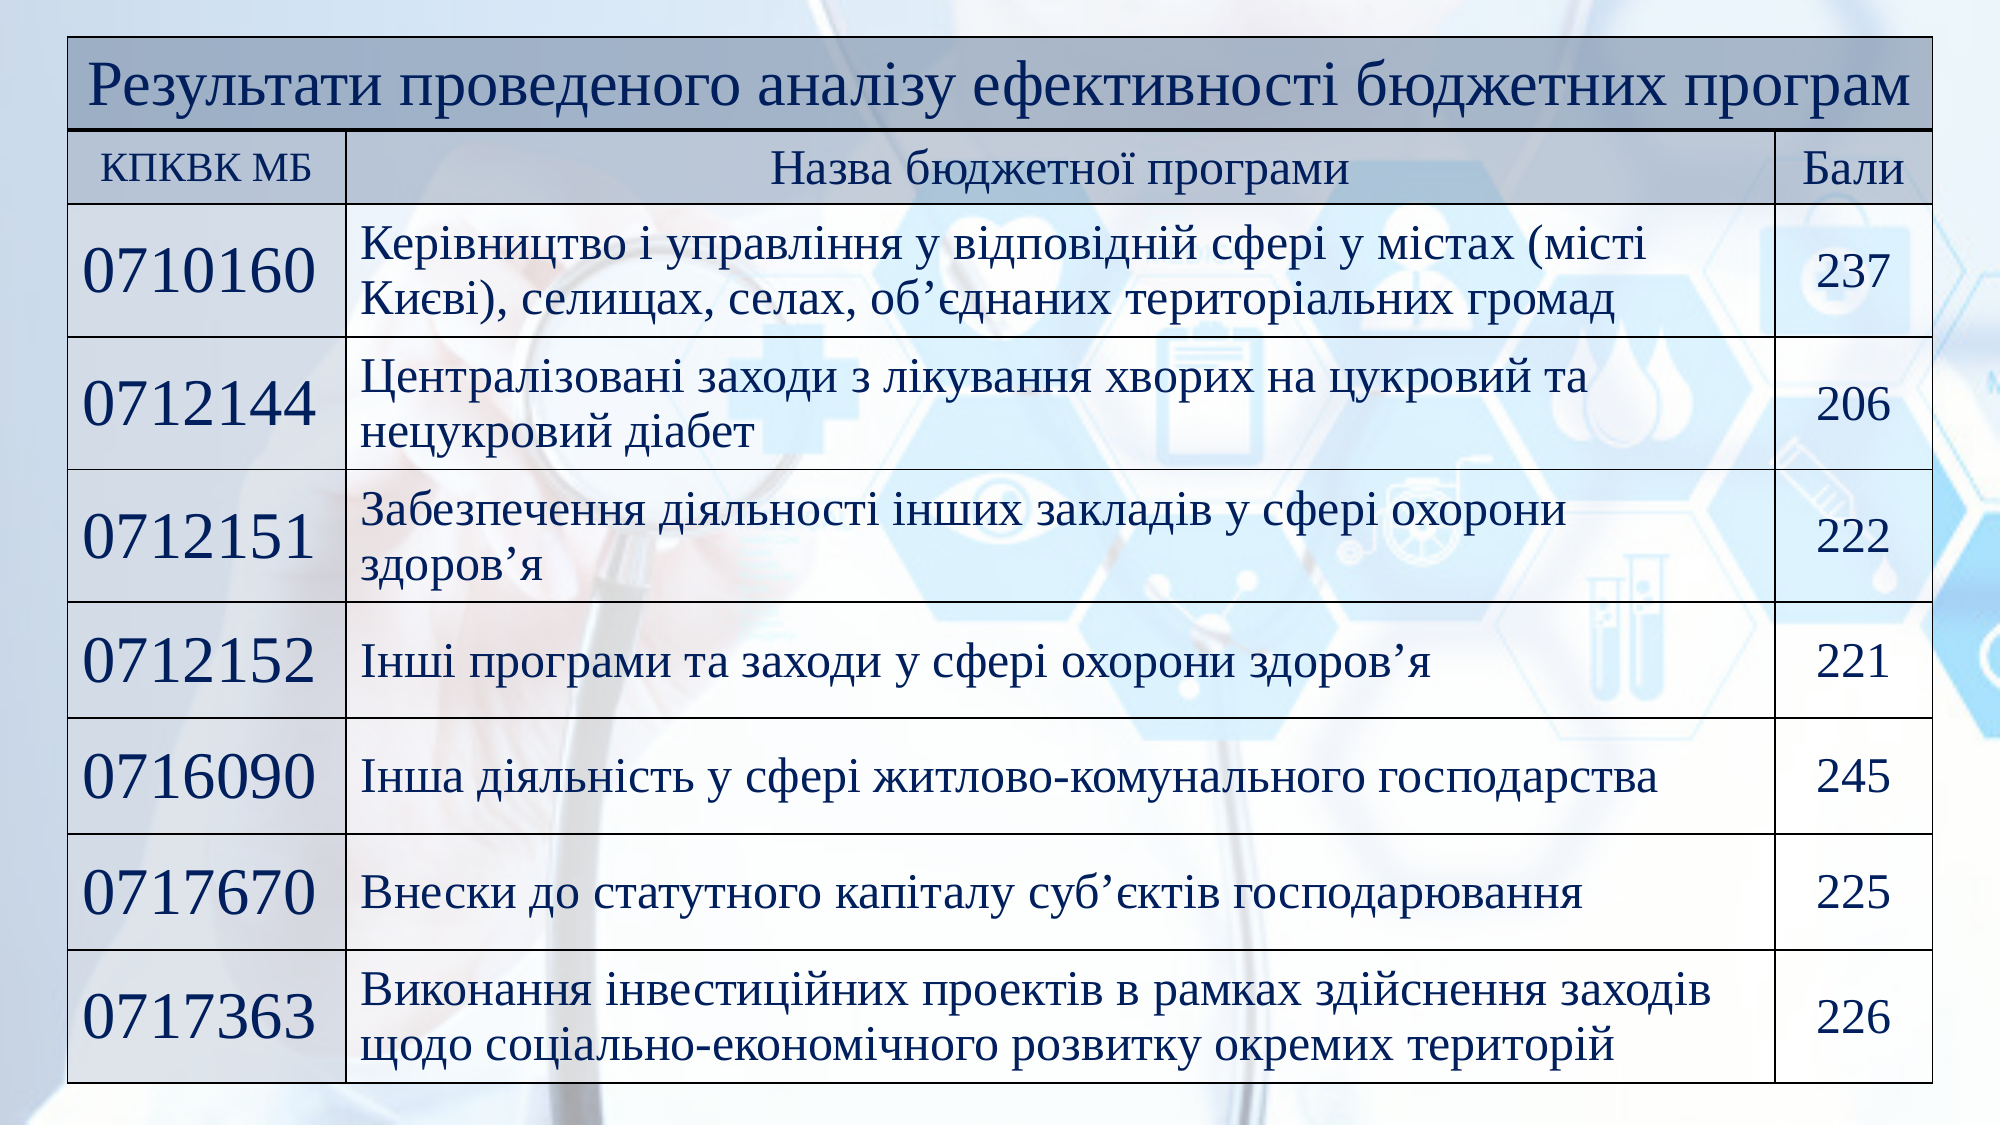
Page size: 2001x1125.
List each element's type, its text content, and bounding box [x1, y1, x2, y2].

table_cell Внески до статутного капіталу суб’єктів господарювання [347, 835, 1774, 949]
table_cell 0712144 [68, 338, 345, 469]
table_cell 226 [1776, 951, 1932, 1082]
table_cell 206 [1776, 338, 1932, 469]
table_cell Бали [1776, 132, 1932, 203]
table_header Результати проведеного аналізу ефективності бюджетних програм [68, 38, 1932, 128]
table_cell 221 [1776, 603, 1932, 717]
table_cell 0712152 [68, 603, 345, 717]
table_cell 0710160 [68, 205, 345, 336]
table_cell 225 [1776, 835, 1932, 949]
table_cell 237 [1776, 205, 1932, 336]
table_cell Назва бюджетної програми [347, 132, 1774, 203]
table_cell Забезпечення діяльності інших закладів у сфері охорони здоров’я [347, 470, 1774, 601]
table_cell Інша діяльність у сфері житлово-комунального господарства [347, 719, 1774, 833]
table_cell 222 [1776, 470, 1932, 601]
table_cell 245 [1776, 719, 1932, 833]
table_cell 0717363 [68, 951, 345, 1082]
table_cell КПКВК МБ [68, 132, 345, 203]
table_cell 0716090 [68, 719, 345, 833]
table_cell Централізовані заходи з лікування хворих на цукровий та нецукровий діабет [347, 338, 1774, 469]
table_cell 0717670 [68, 835, 345, 949]
table_cell 0712151 [68, 470, 345, 601]
table_cell Інші програми та заходи у сфері охорони здоров’я [347, 603, 1774, 717]
table_cell Керівництво і управління у відповідній сфері у містах (місті Києві), селищах, селах, об’єднаних територіальних громад [347, 205, 1774, 336]
table_cell Виконання інвестиційних проектів в рамках здійснення заходів щодо соціально-економічного розвитку окремих територій [347, 951, 1774, 1082]
